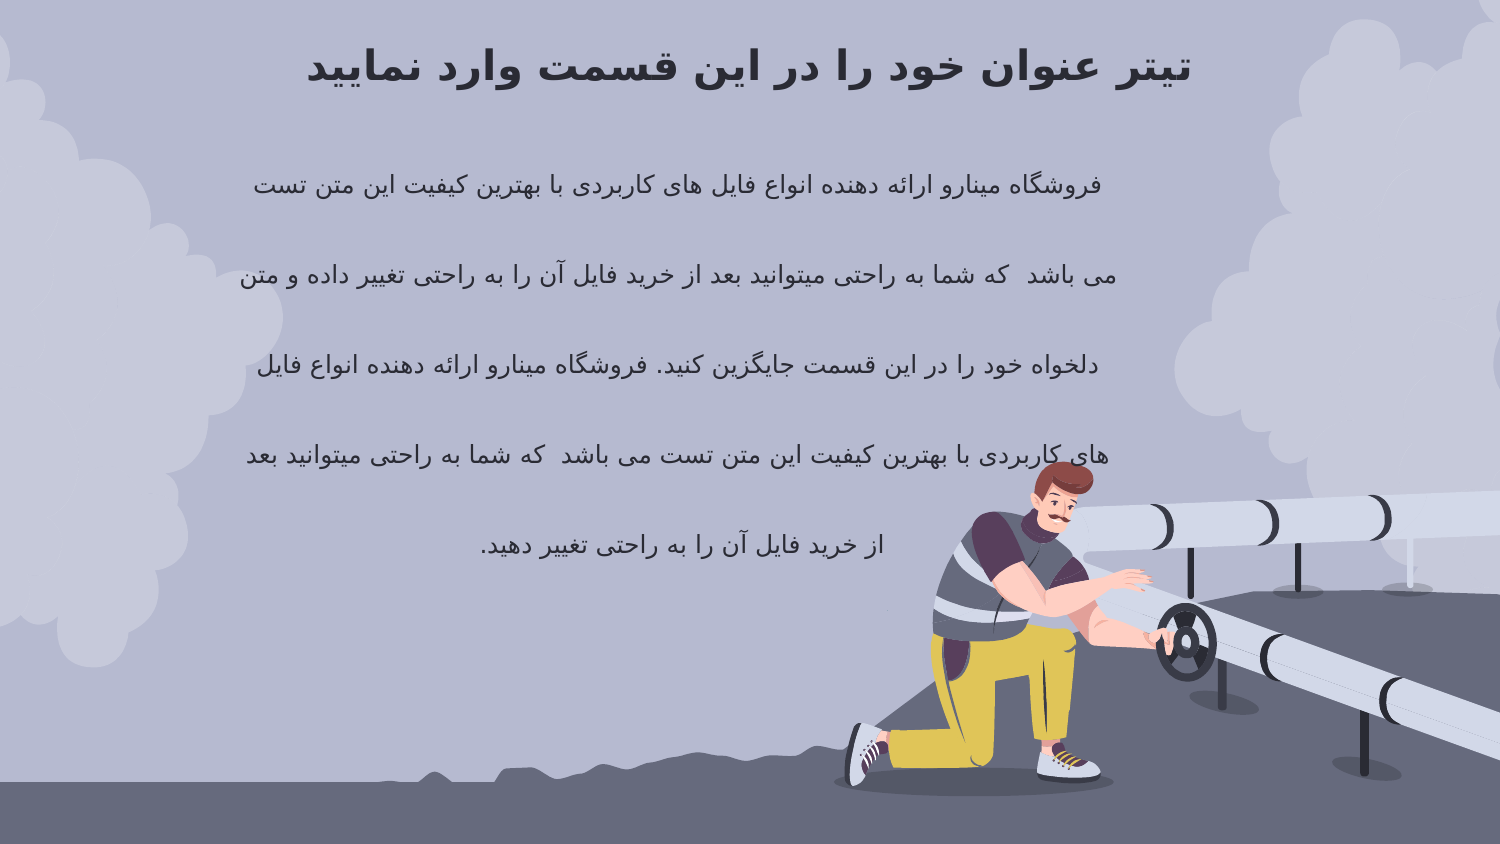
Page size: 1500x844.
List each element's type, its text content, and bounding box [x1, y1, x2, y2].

text_box تیتر عنوان خود را در این قسمت وارد نمایید [0, 6, 1500, 96]
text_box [833, 461, 1500, 797]
text_box فروشگاه مینارو ارائه دهنده انواع فایل های کاربردی با بهترین کیفیت این متن تست می باشد که شما به راحتی میتوانید بعد از خرید فایل آن را به راحتی تغییر داده و متن دلخواه خود را در این قسمت جایگزین کنید. فروشگاه مینارو ارائه دهنده انواع فایل های کاربردی با بهترین کیفیت این متن تست می باشد که شما به راحتی میتوانید بعد از خرید فایل آن را به راحتی تغییر دهید. [220, 101, 1136, 656]
